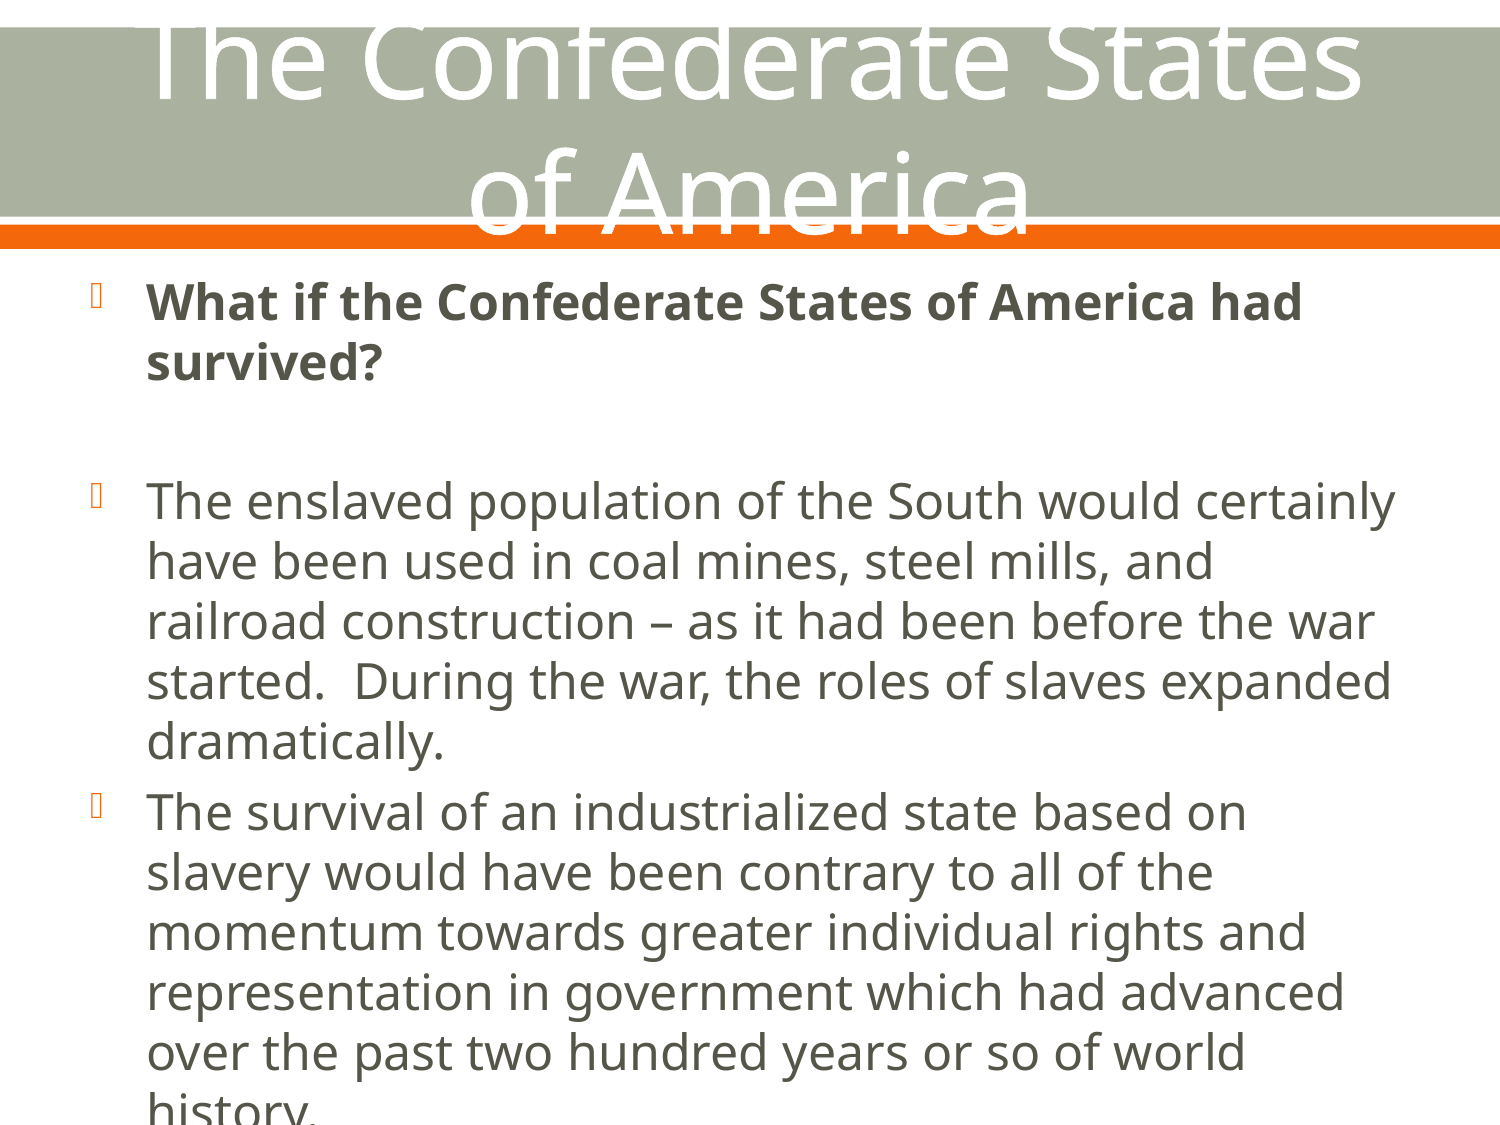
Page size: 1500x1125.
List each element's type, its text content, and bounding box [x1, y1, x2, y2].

title The Confederate States of America [75, 29, 1425, 213]
list What if the Confederate States of America had survived? The enslaved population of the South would certainly have been used in coal mines, steel mills, and railroad construction – as it had been before the war started. During the war, the roles of slaves expanded dramatically. The survival of an industrialized state based on slavery would have been contrary to all of the momentum towards greater individual rights and representation in government which had advanced over the past two hundred years or so of world history. [75, 262, 1425, 1005]
